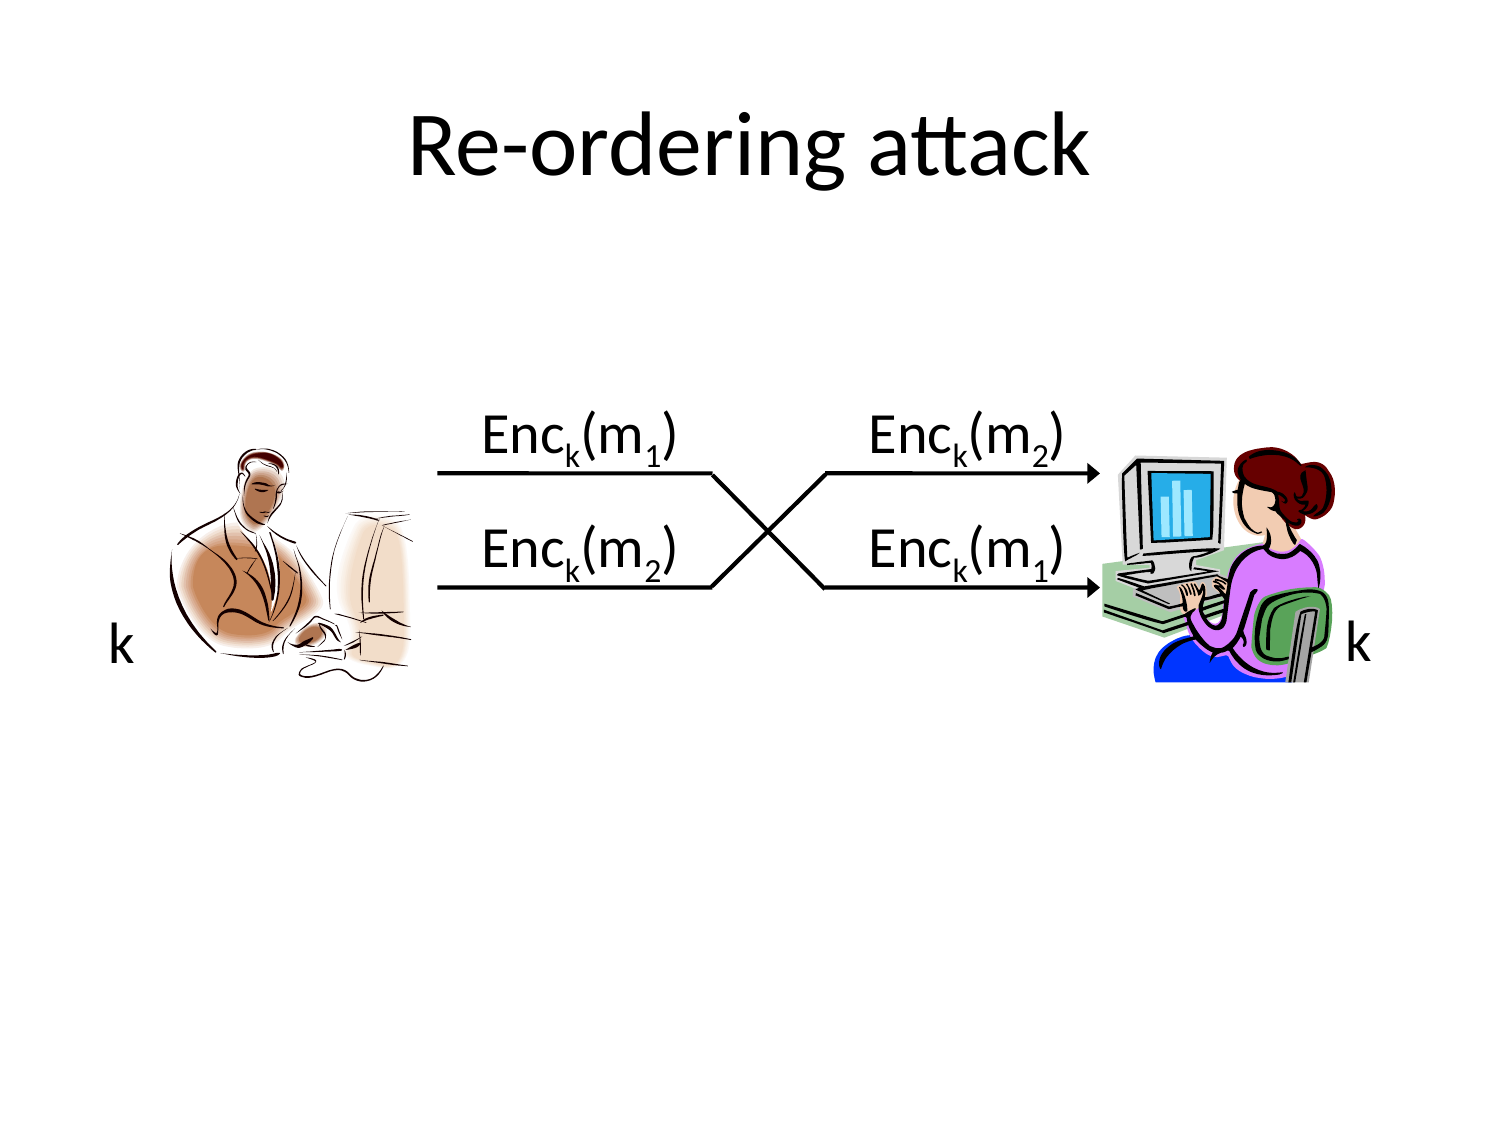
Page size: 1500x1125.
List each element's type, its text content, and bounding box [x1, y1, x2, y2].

text_box Enck(m2) [853, 387, 1082, 482]
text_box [712, 474, 826, 590]
text_box [1082, 577, 1097, 598]
text_box Enck(m1) [466, 387, 695, 482]
text_box k [93, 597, 150, 683]
text_box [1082, 463, 1097, 484]
text_box Enck(m2) [466, 501, 695, 597]
picture [1102, 446, 1336, 685]
title Re-ordering attack [75, 45, 1425, 233]
picture [162, 446, 414, 685]
text_box Enck(m1) [853, 501, 1082, 597]
text_box k [1340, 596, 1388, 681]
